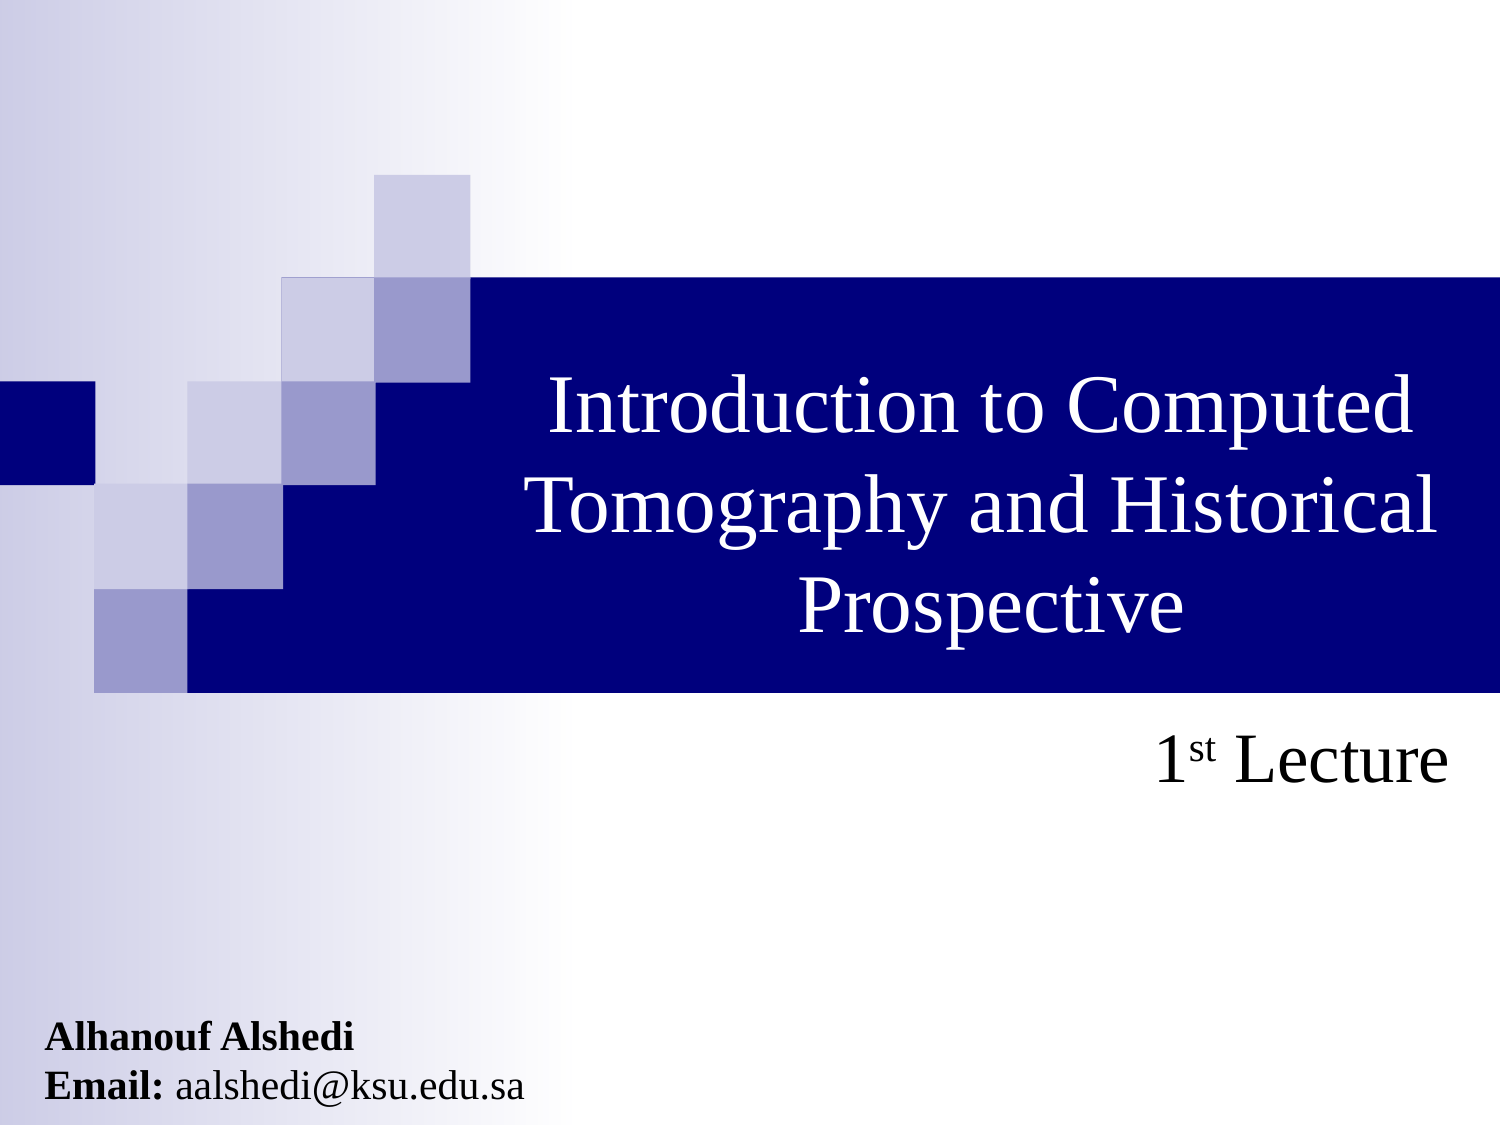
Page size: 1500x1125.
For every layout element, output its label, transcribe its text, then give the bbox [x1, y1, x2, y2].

title Introduction to Computed Tomography and Historical Prospective [487, 299, 1476, 663]
subtitle 1st Lecture [478, 703, 1467, 992]
text_box Alhanouf Alshedi Email: aalshedi@ksu.edu.sa [29, 1011, 1017, 1125]
